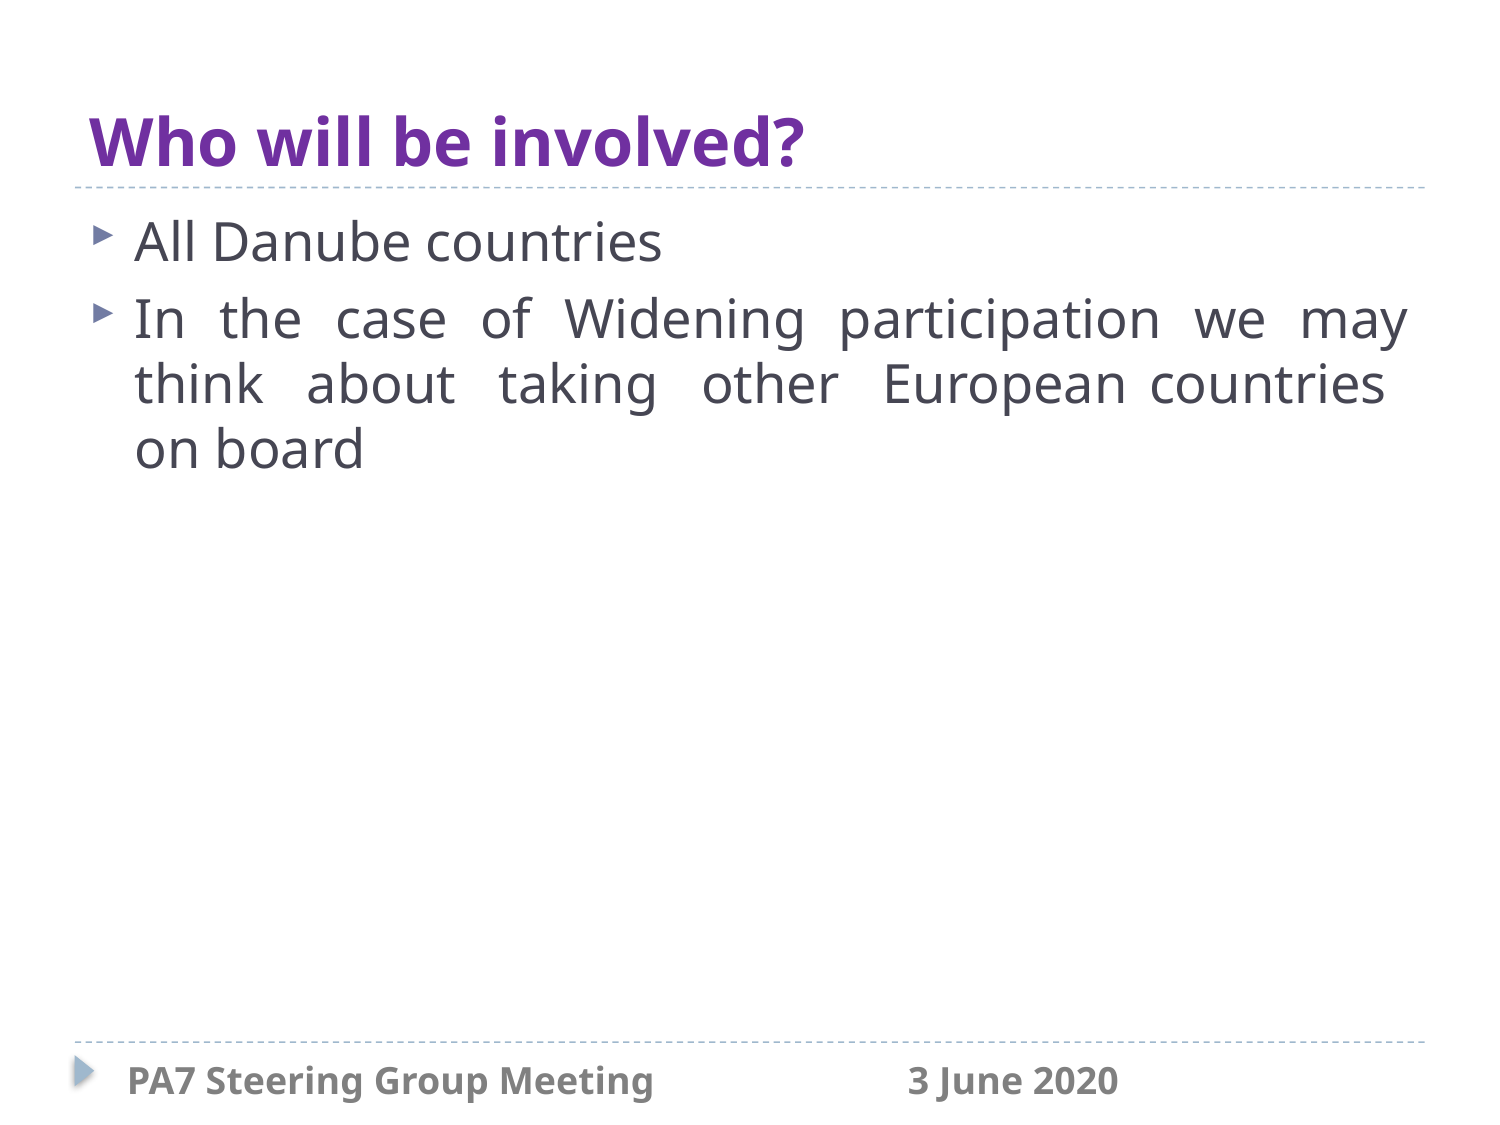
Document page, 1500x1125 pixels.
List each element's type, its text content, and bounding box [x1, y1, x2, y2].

title Who will be involved? [75, 24, 1425, 188]
text_box PA7 Steering Group Meeting 3 June 2020 [112, 1049, 1471, 1109]
list All Danube countries In the case of Widening participation we may think about taking other European countries on board [75, 200, 1425, 1010]
